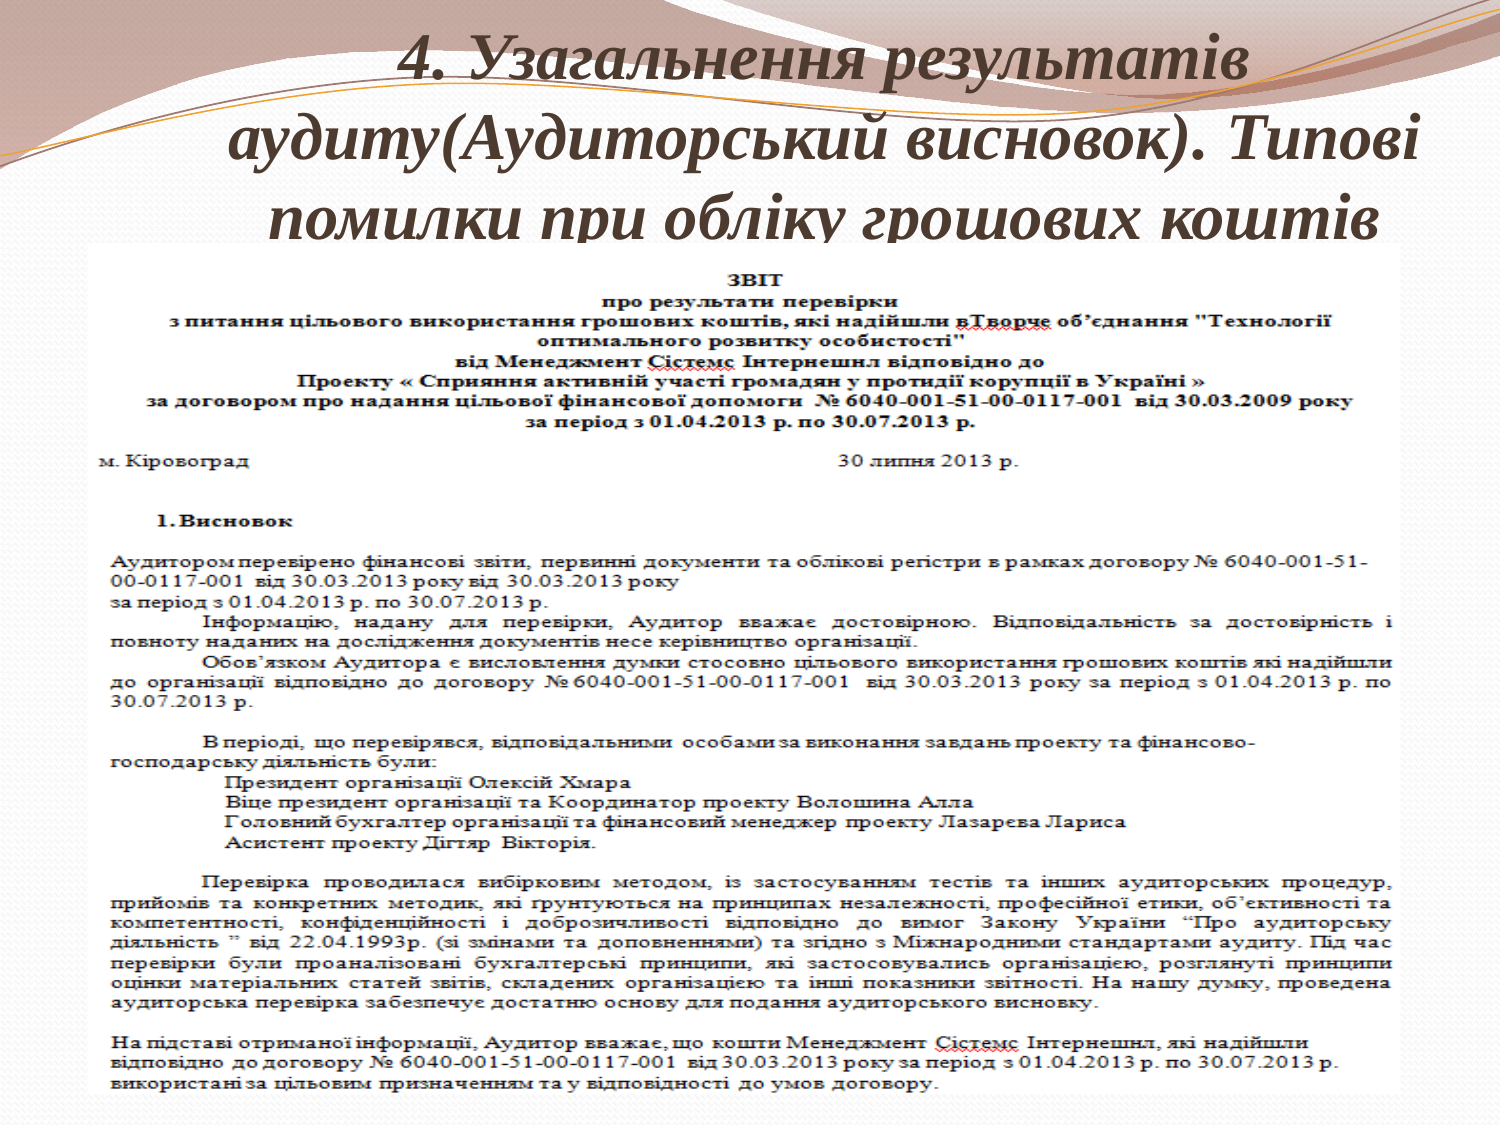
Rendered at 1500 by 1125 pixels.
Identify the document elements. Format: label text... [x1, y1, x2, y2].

picture [88, 243, 1400, 1095]
title 4. Узагальнення результатів аудиту(Аудиторський висновок). Типові помилки при обліку грошових коштів [150, 0, 1500, 393]
